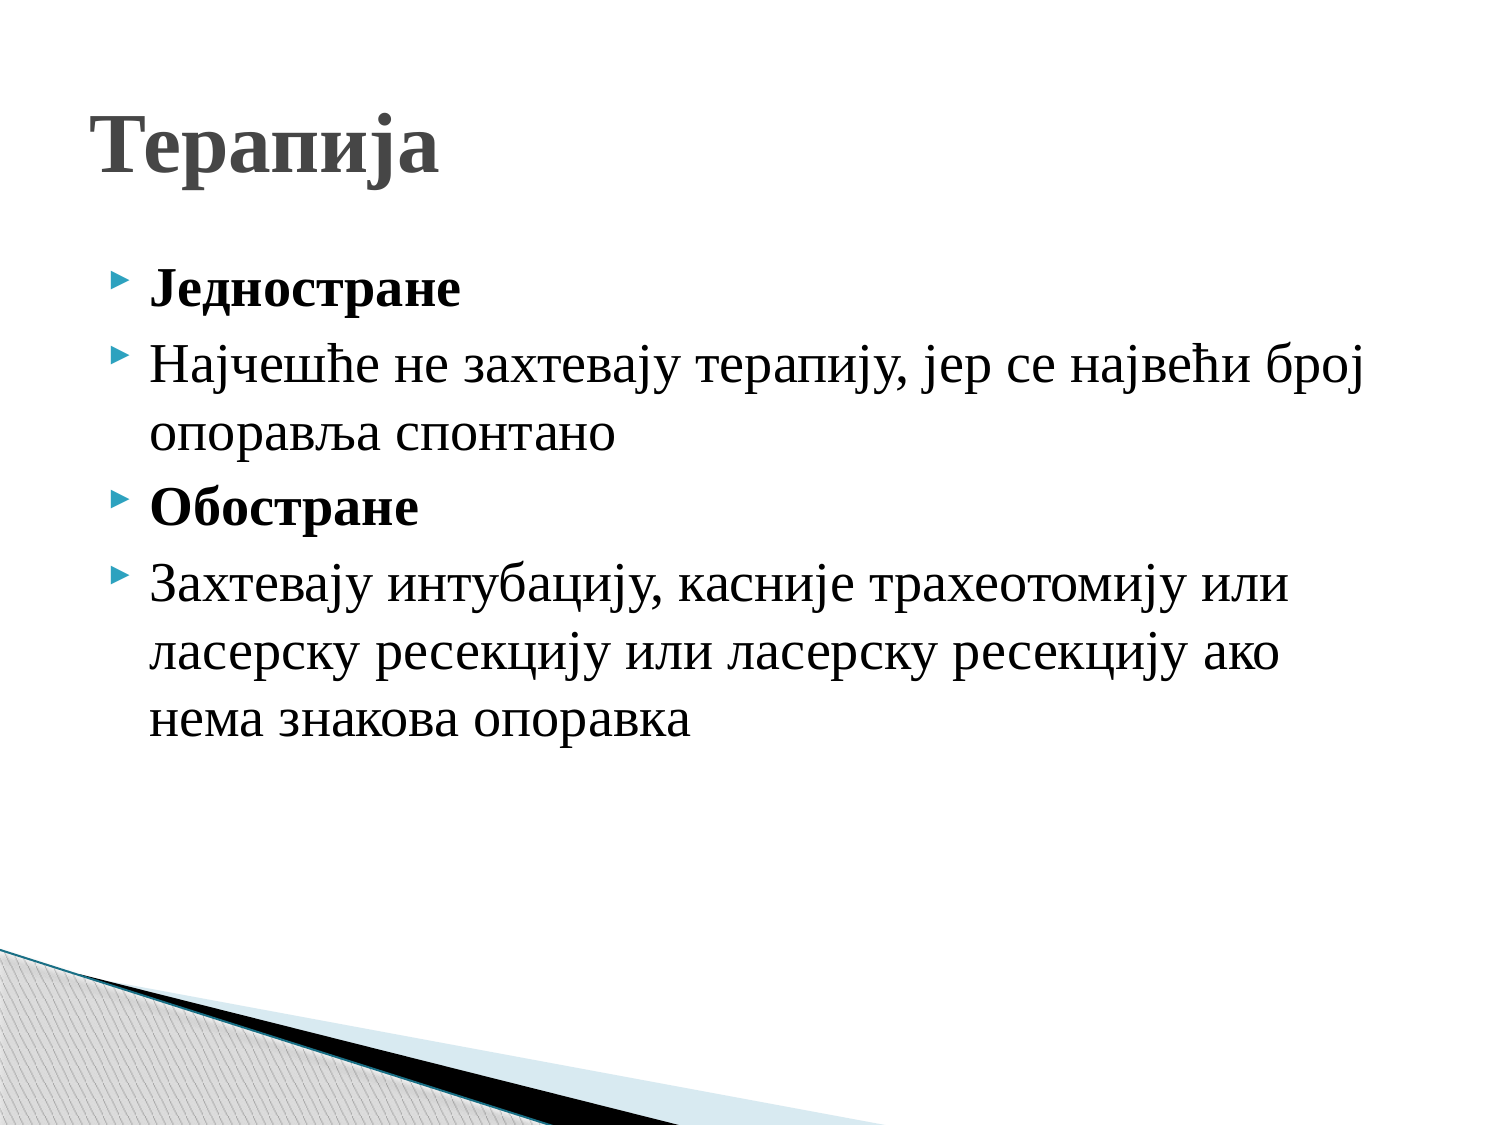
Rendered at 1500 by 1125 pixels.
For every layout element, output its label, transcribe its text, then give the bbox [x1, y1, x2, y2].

list Једностране Најчешће не захтевају терапију, јер се највећи број опоравља спонтано Обостране Захтевају интубацију, касније трахеотомију или ласерску ресекцију или ласерску ресекцију ако нема знакова опоравка [75, 243, 1425, 986]
title Терапија [75, 45, 1425, 233]
